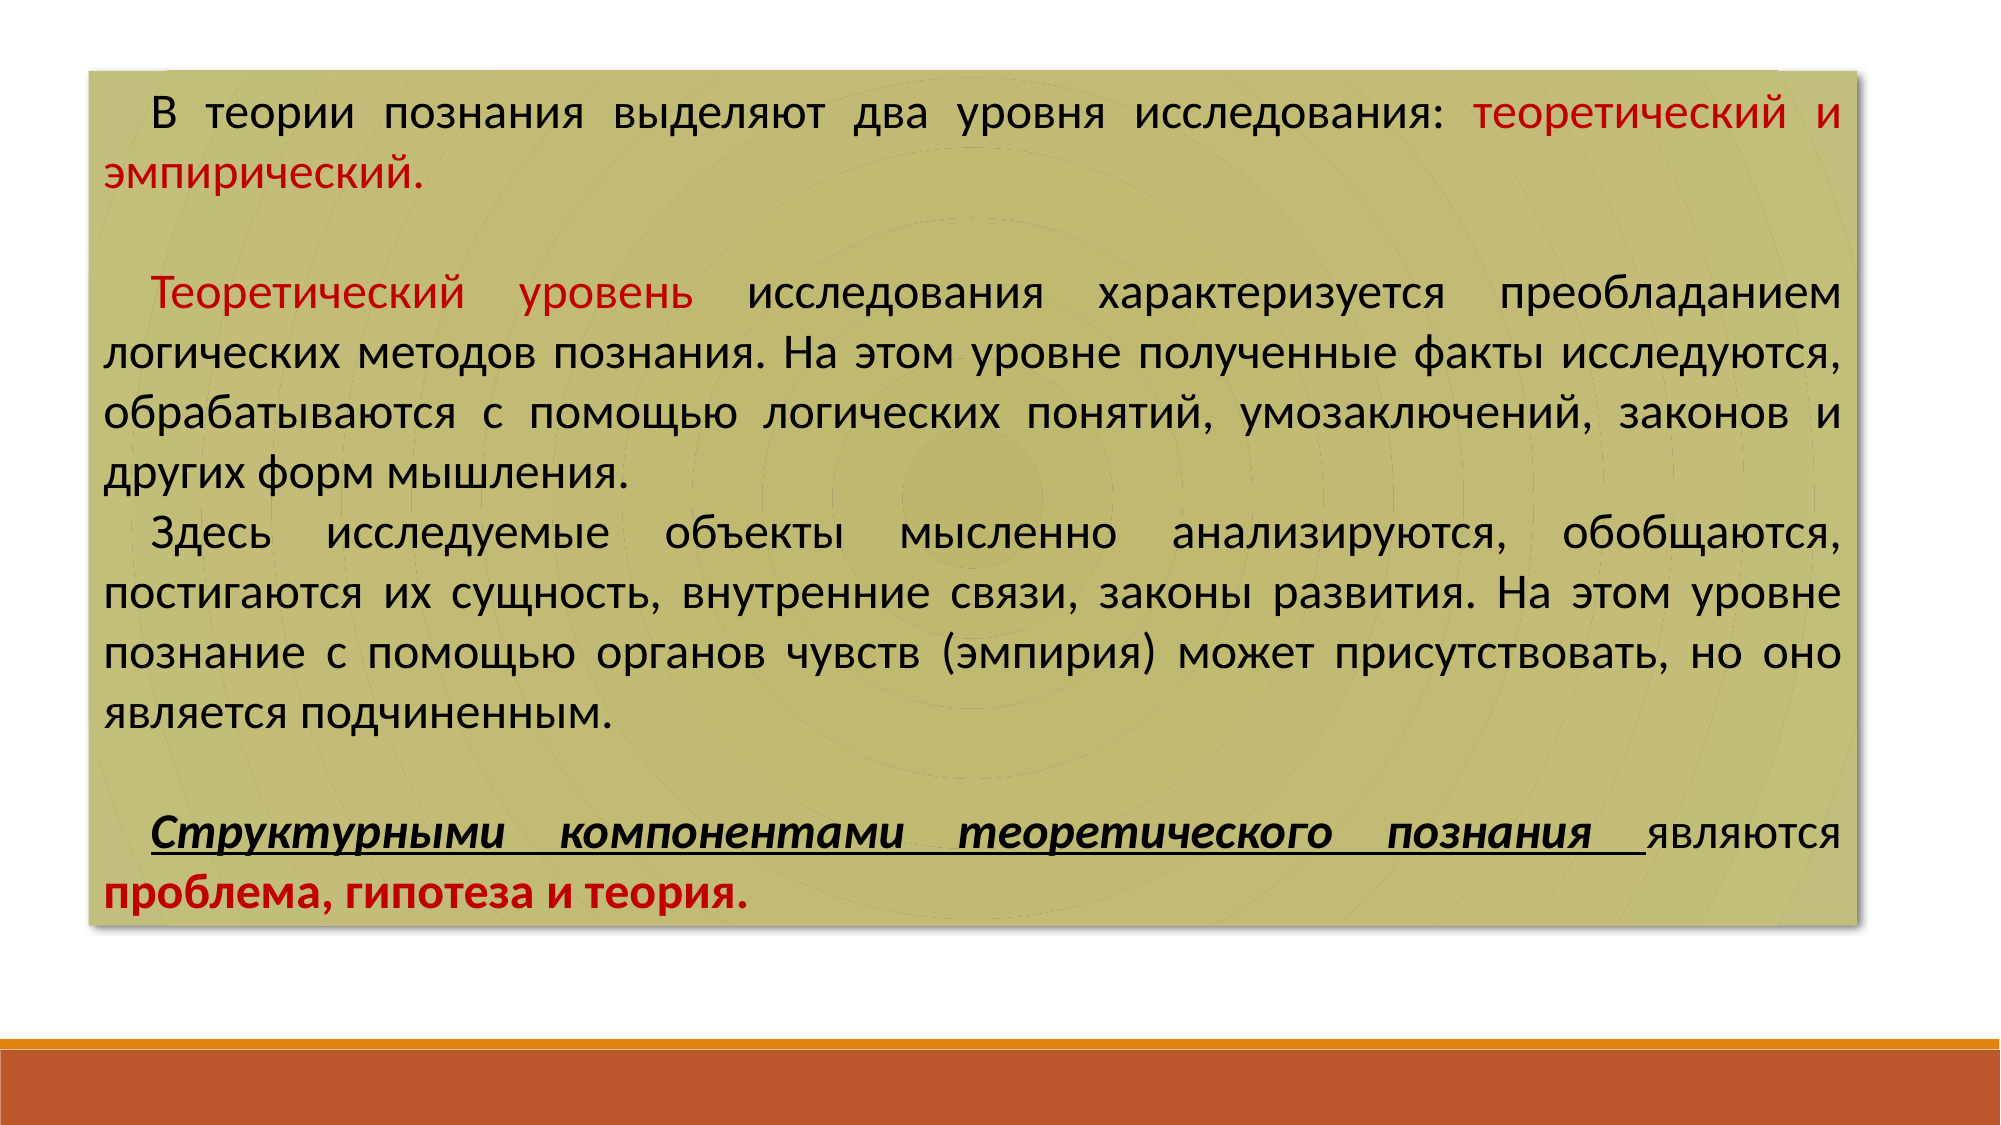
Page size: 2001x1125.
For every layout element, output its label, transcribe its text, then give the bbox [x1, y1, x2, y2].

text_box В теории познания выделяют два уровня исследования: теоретический и эмпирический. Теоретический уровень исследования характеризуется преобладанием логических методов познания. На этом уровне полученные факты исследуются, обрабатываются с помощью логических понятий, умозаключений, законов и других форм мышления. Здесь исследуемые объекты мысленно анализируются, обобщаются, постигаются их сущность, внутренние связи, законы развития. На этом уровне познание с помощью органов чувств (эмпирия) может присутствовать, но оно является подчиненным. Структурными компонентами теоретического познания являются проблема, гипотеза и теория. [88, 70, 1857, 926]
